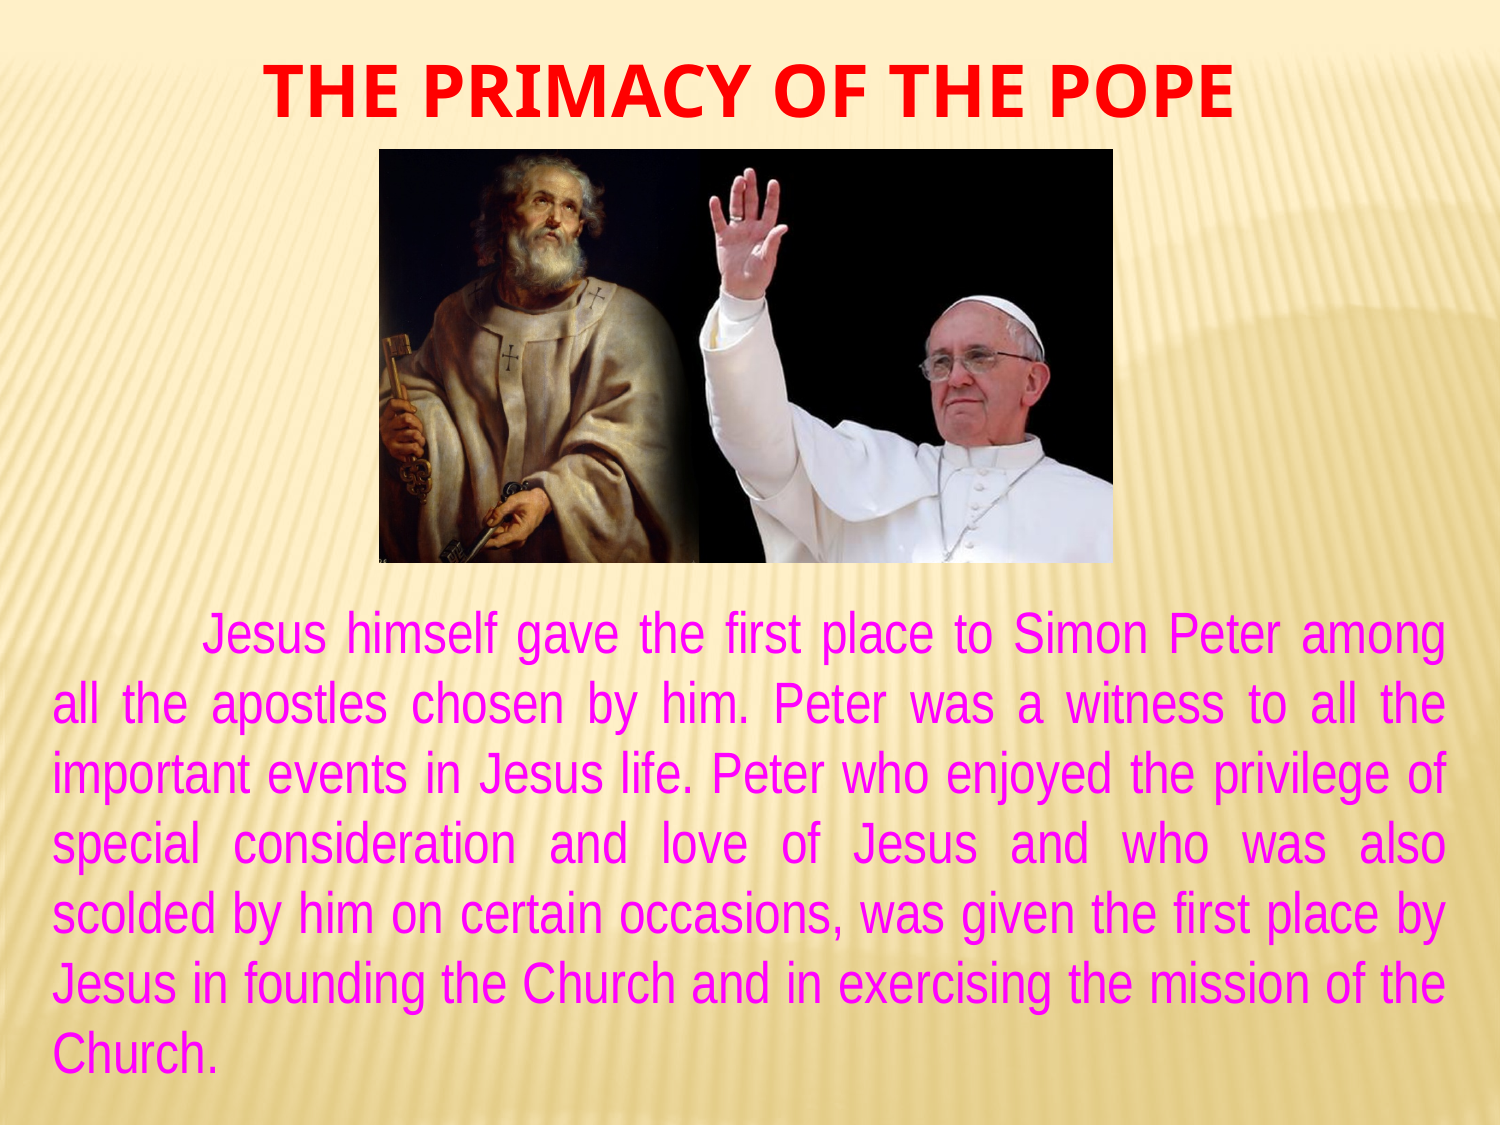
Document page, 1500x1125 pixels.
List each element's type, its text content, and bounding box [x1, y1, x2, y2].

text_box THE PRIMACY OF THE POPE [0, 37, 1500, 140]
text_box Jesus himself gave the first place to Simon Peter among all the apostles chosen by him. Peter was a witness to all the important events in Jesus life. Peter who enjoyed the privilege of special consideration and love of Jesus and who was also scolded by him on certain occasions, was given the first place by Jesus in founding the Church and in exercising the mission of the Church. [37, 587, 1463, 1093]
picture [378, 149, 1113, 563]
